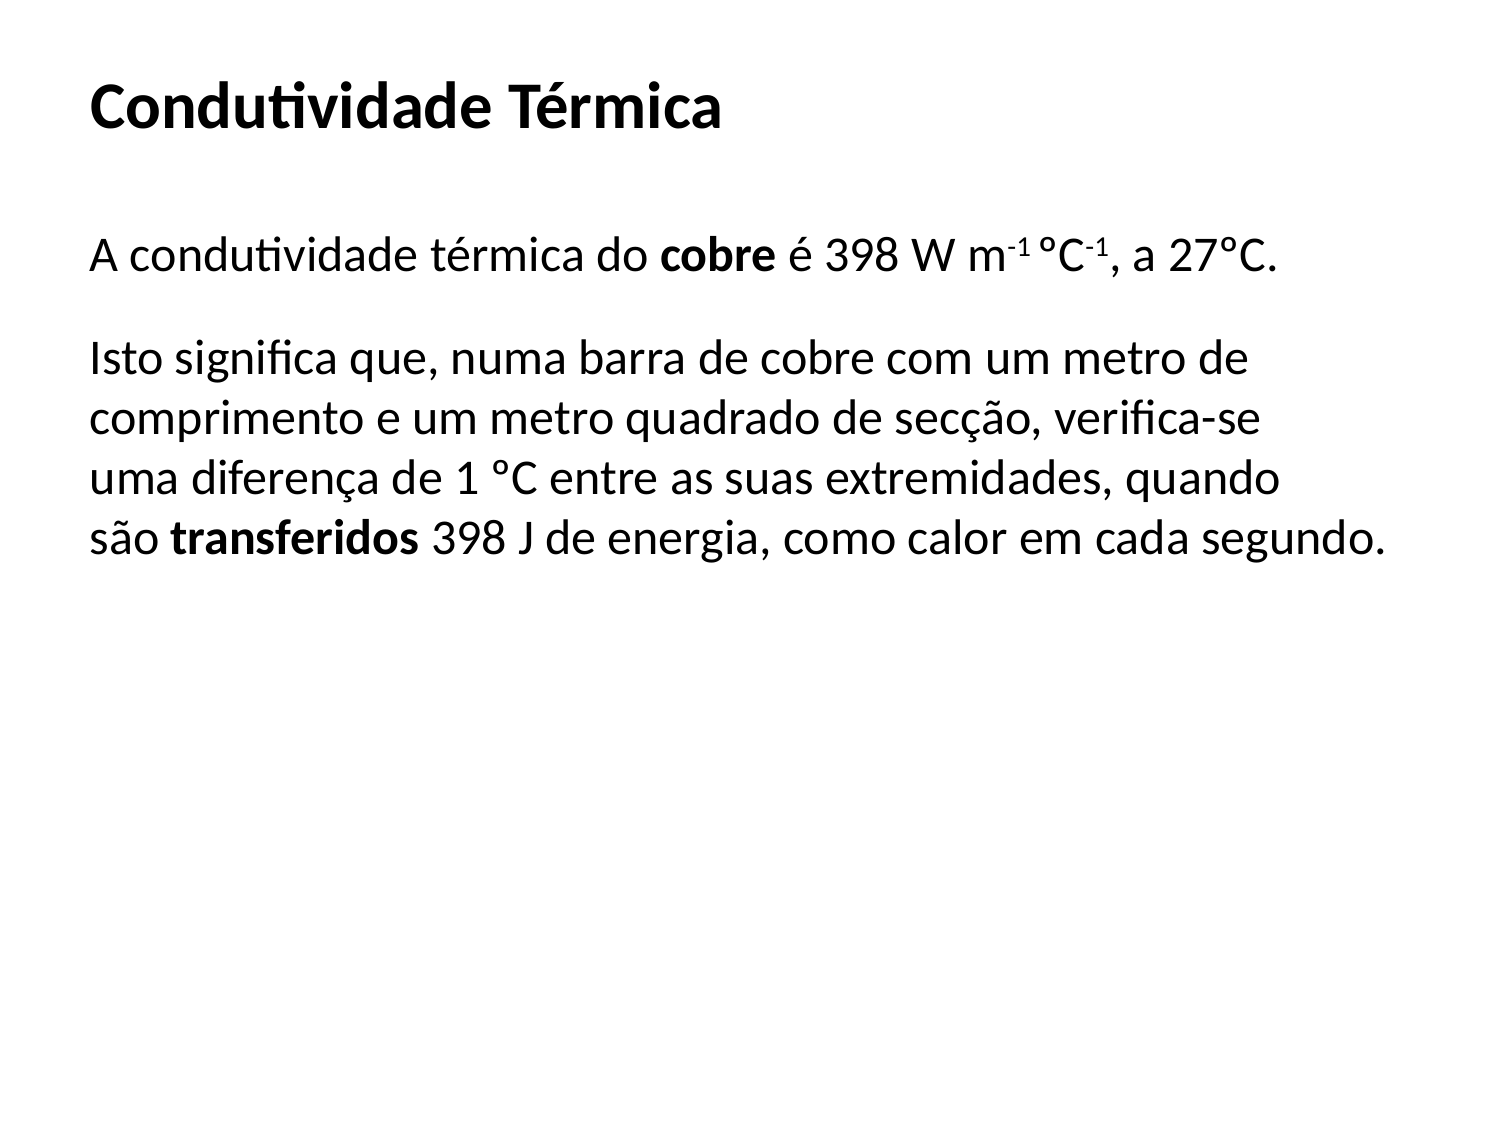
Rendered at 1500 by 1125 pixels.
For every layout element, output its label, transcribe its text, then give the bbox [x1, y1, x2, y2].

title Condutividade Térmica [75, 45, 1424, 197]
text_box A condutividade térmica do cobre é 398 W m-1 ºC-1, a 27ºC. Isto significa que, numa barra de cobre com um metro de comprimento e um metro quadrado de secção, verifica-se uma diferença de 1 ºC entre as suas extremidades, quando são transferidos 398 J de energia, como calor em cada segundo. [74, 206, 1425, 1028]
